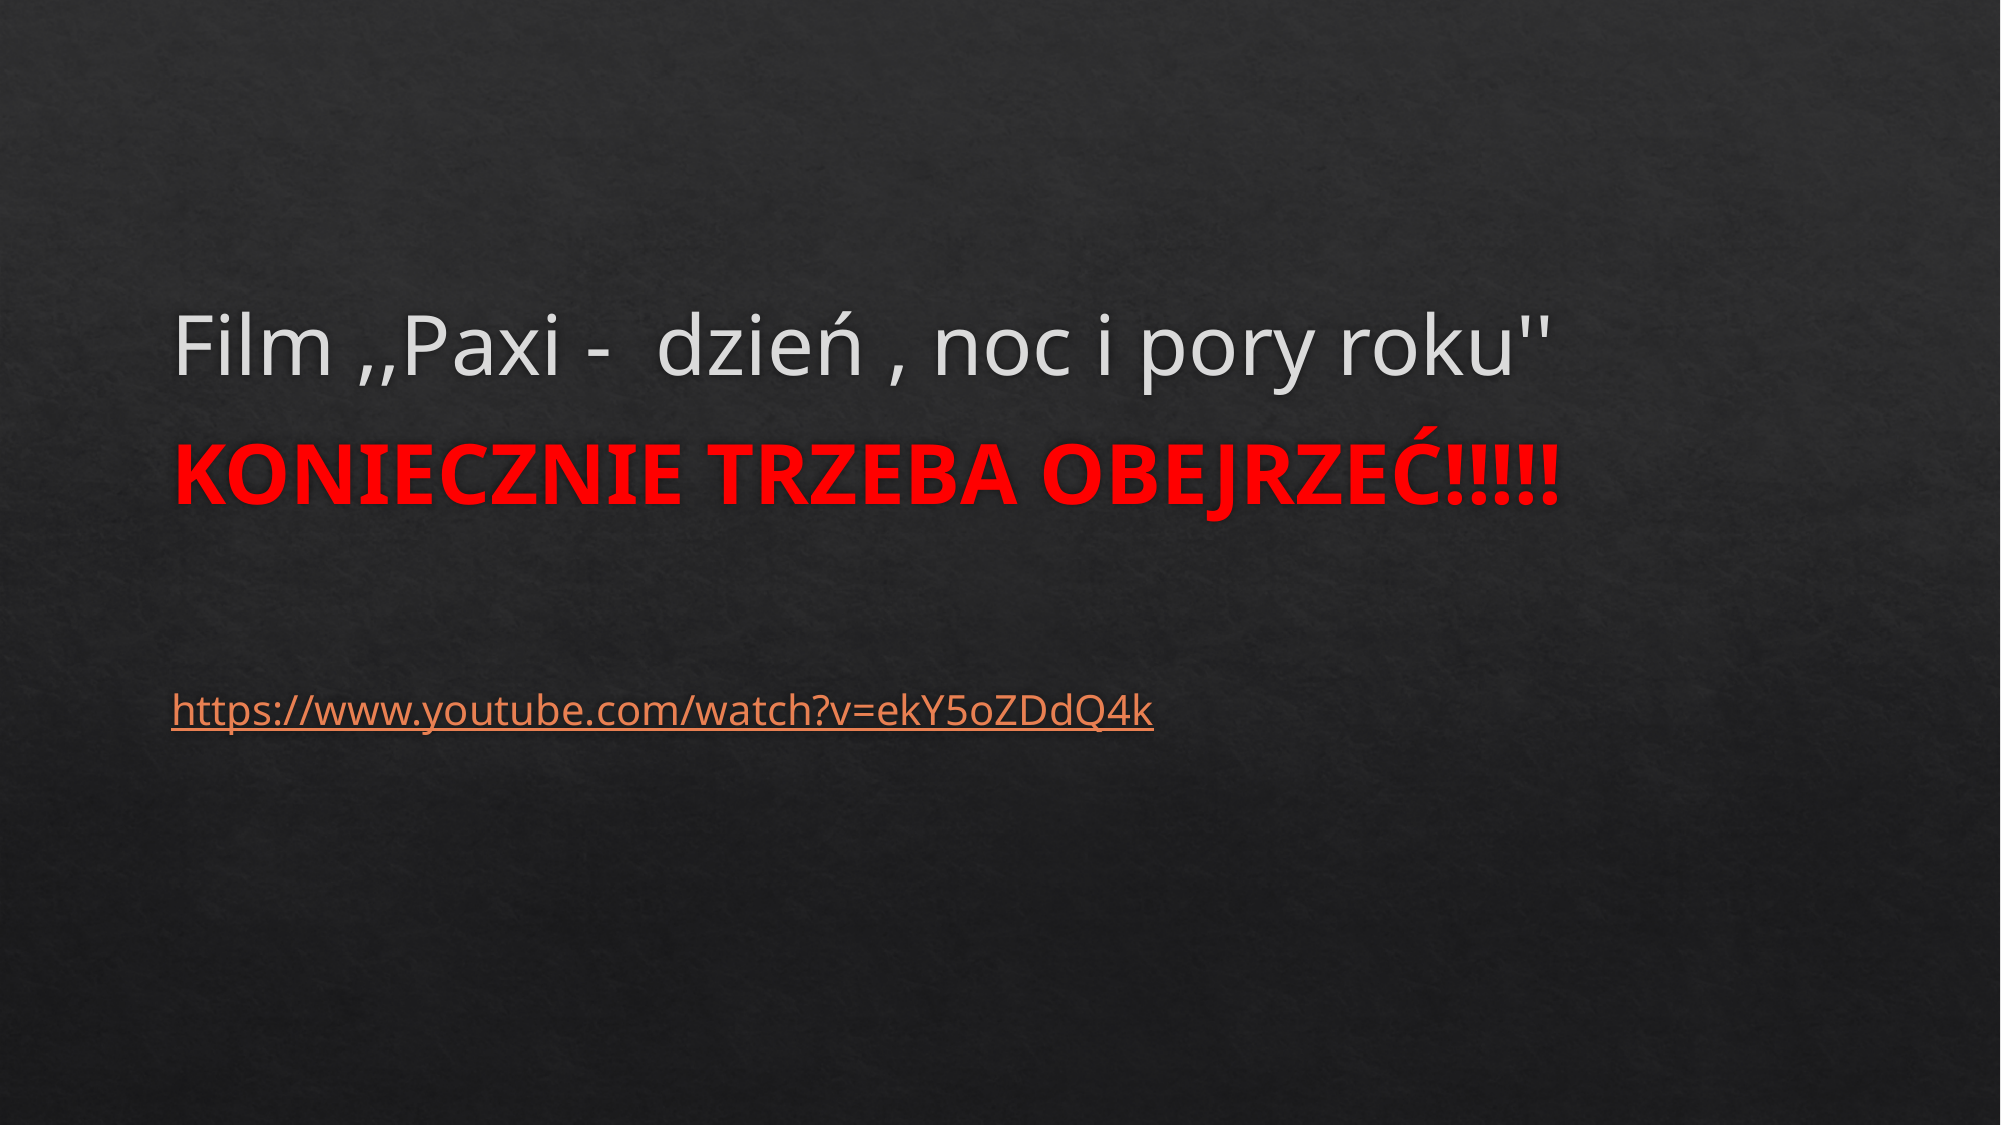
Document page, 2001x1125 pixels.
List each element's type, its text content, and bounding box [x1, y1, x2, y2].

list Film ,,Paxi - dzień , noc i pory roku'' KONIECZNIE TRZEBA OBEJRZEĆ!!!!! https://www.youtube.com/watch?v=ekY5oZDdQ4k [149, 284, 1849, 950]
